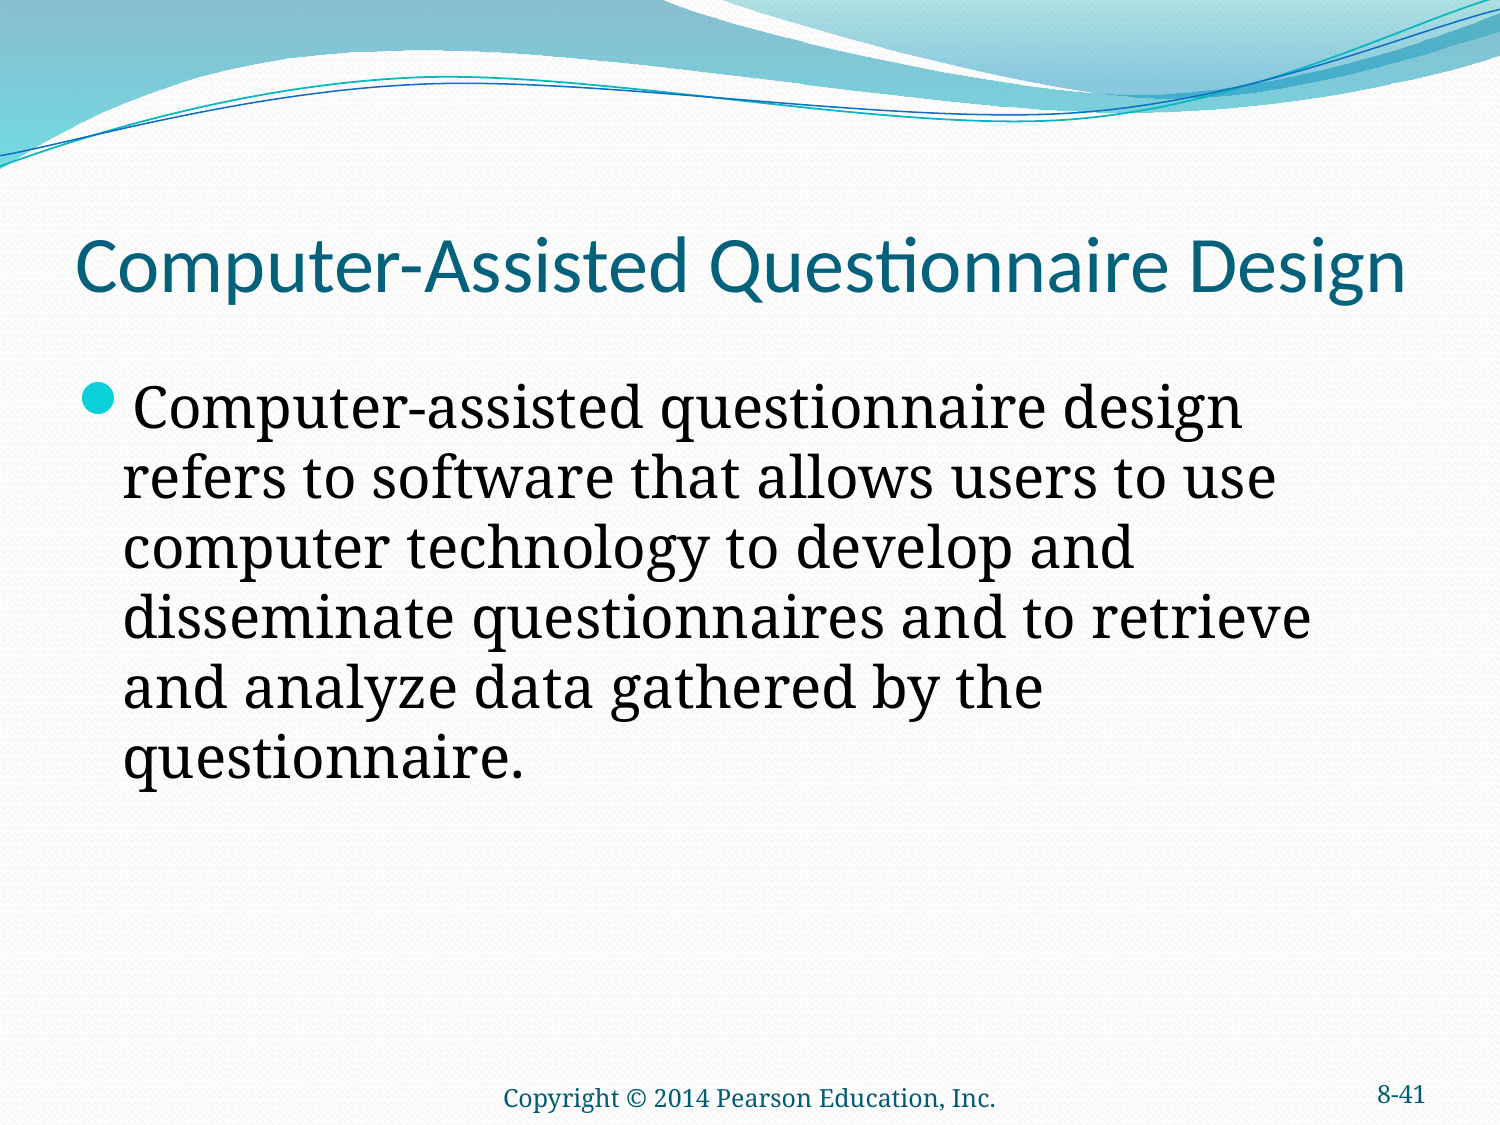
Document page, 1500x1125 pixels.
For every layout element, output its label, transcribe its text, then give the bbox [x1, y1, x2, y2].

list Computer-assisted questionnaire design refers to software that allows users to use computer technology to develop and disseminate questionnaires and to retrieve and analyze data gathered by the questionnaire. [62, 362, 1413, 1083]
title Computer-Assisted Questionnaire Design [75, 162, 1425, 350]
